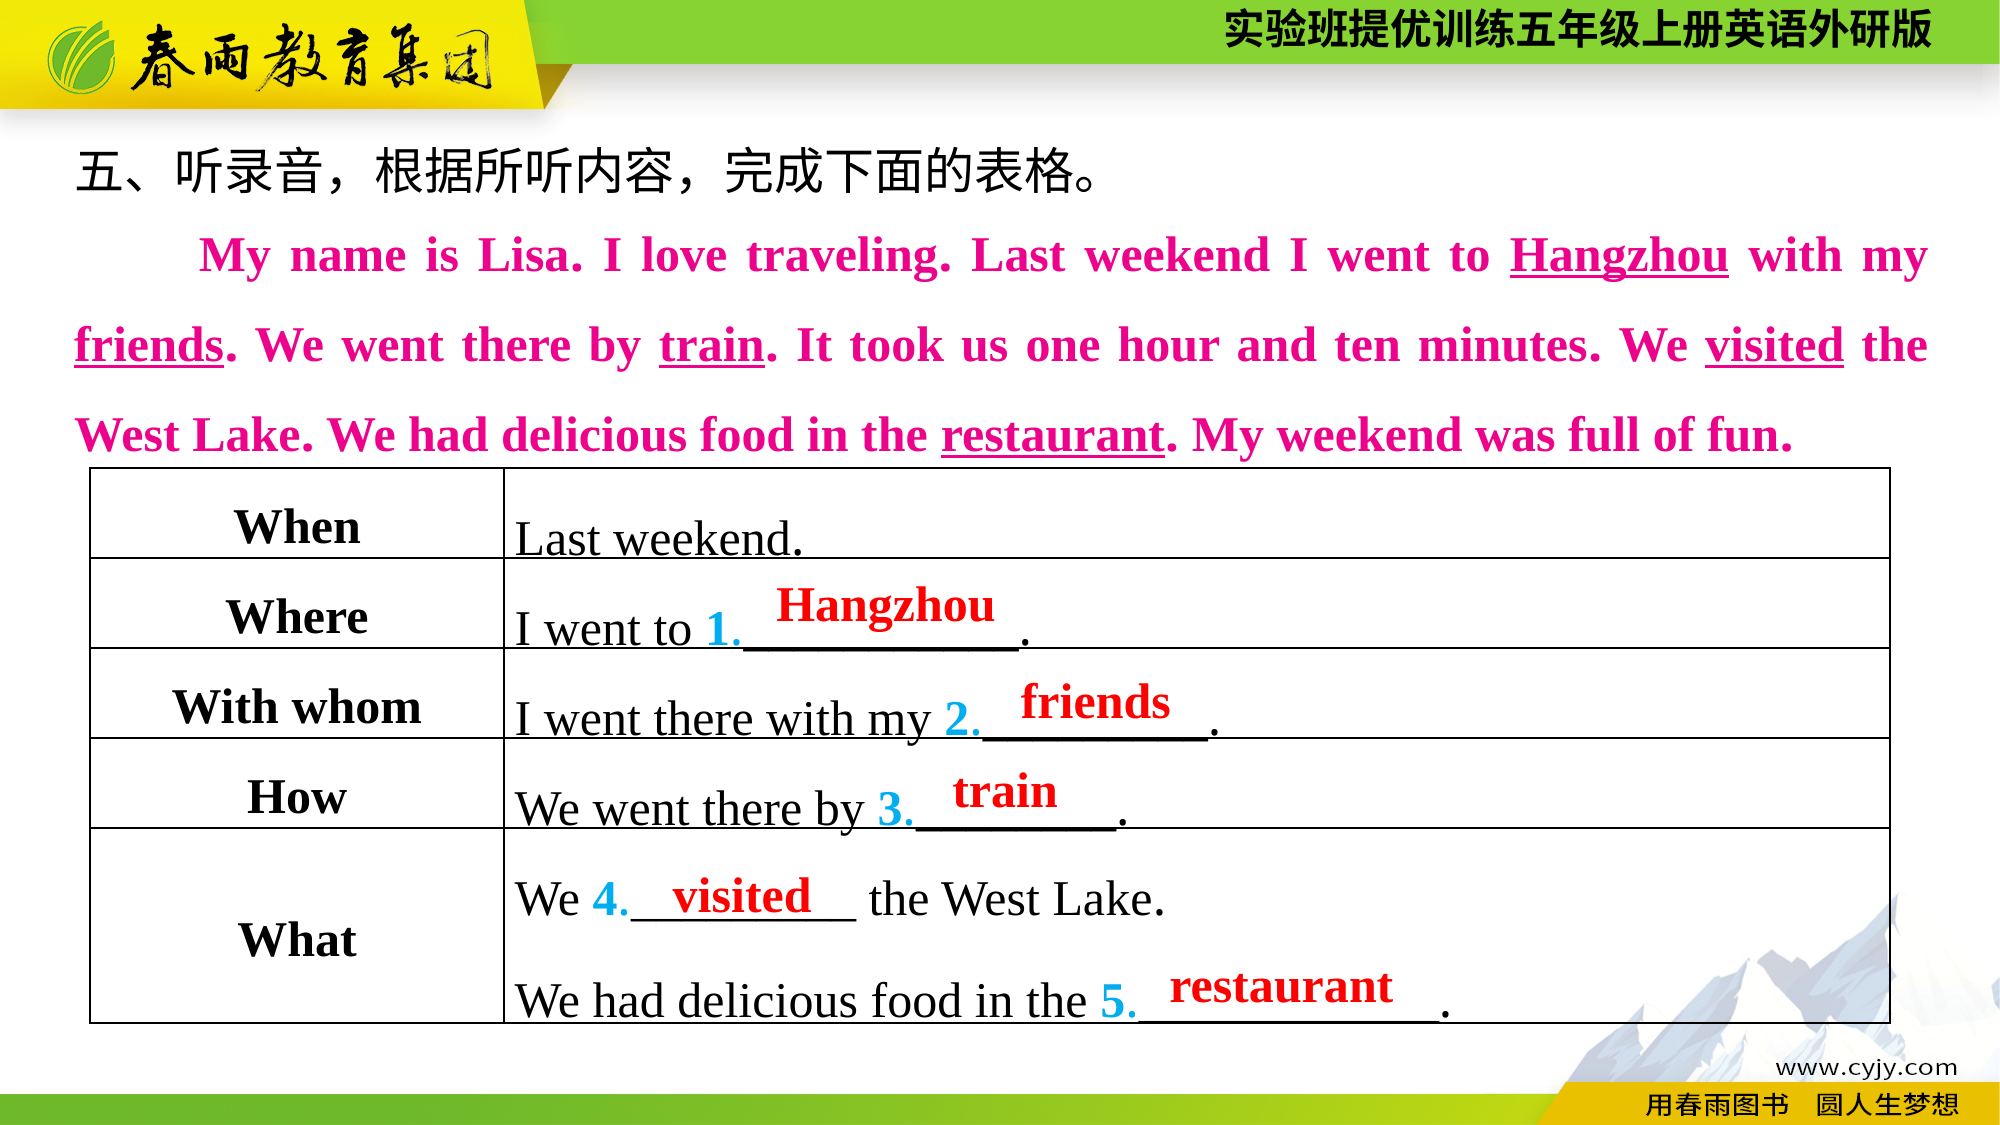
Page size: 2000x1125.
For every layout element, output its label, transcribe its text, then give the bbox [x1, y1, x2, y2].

text_box friends [1006, 660, 1187, 736]
table_cell With whom [91, 649, 503, 737]
table_cell We went there by 3.________. [505, 739, 1889, 827]
table_cell I went there with my 2._________. [505, 649, 1889, 737]
table_header Last weekend. [505, 469, 1889, 557]
table_cell What [91, 829, 503, 1022]
text_box visited [657, 854, 827, 930]
text_box restaurant [1154, 944, 1409, 1020]
text_box Hangzhou [761, 564, 1011, 639]
picture [0, 0, 2000, 1125]
table_header When [91, 469, 503, 557]
table_cell We 4._________ the West Lake. We had delicious food in the 5.____________. [505, 829, 1889, 1022]
table_cell I went to 1.___________. [505, 559, 1889, 647]
table_cell Where [91, 559, 503, 647]
text_box train [937, 750, 1073, 825]
text_box My name is Lisa. I love traveling. Last weekend I went to Hangzhou with my friends. We went there by train. It took us one hour and ten minutes. We visited the West Lake. We had delicious food in the restaurant. My weekend was full of fun. [59, 184, 1944, 470]
table_cell How [91, 739, 503, 827]
list 五、听录音，根据所听内容，完成下面的表格。 [59, 101, 1944, 184]
